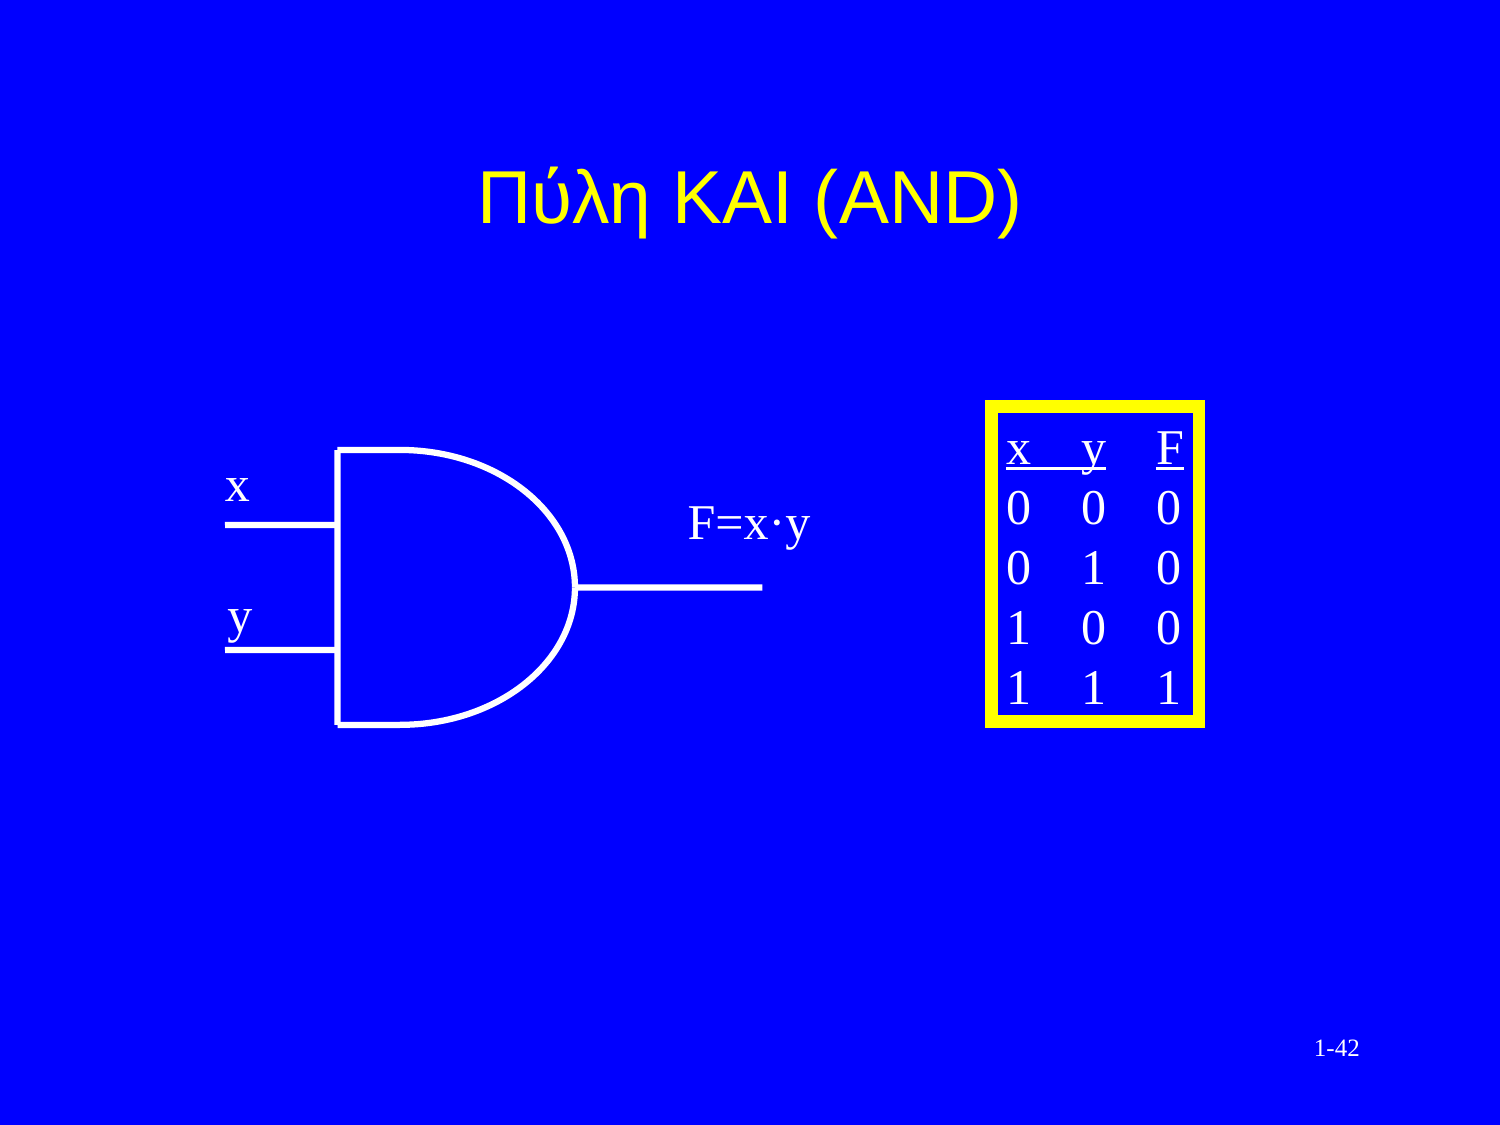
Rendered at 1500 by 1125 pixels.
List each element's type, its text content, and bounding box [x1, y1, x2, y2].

title Πύλη ΚΑΙ (AND) [112, 99, 1388, 288]
text_box [399, 587, 575, 725]
text_box x y F 0 0 0 0 1 0 1 0 0 1 1 1 [991, 406, 1199, 722]
text_box F=x·y [672, 481, 826, 557]
text_box [399, 449, 575, 587]
text_box y [212, 574, 268, 650]
text_box x [210, 444, 265, 519]
